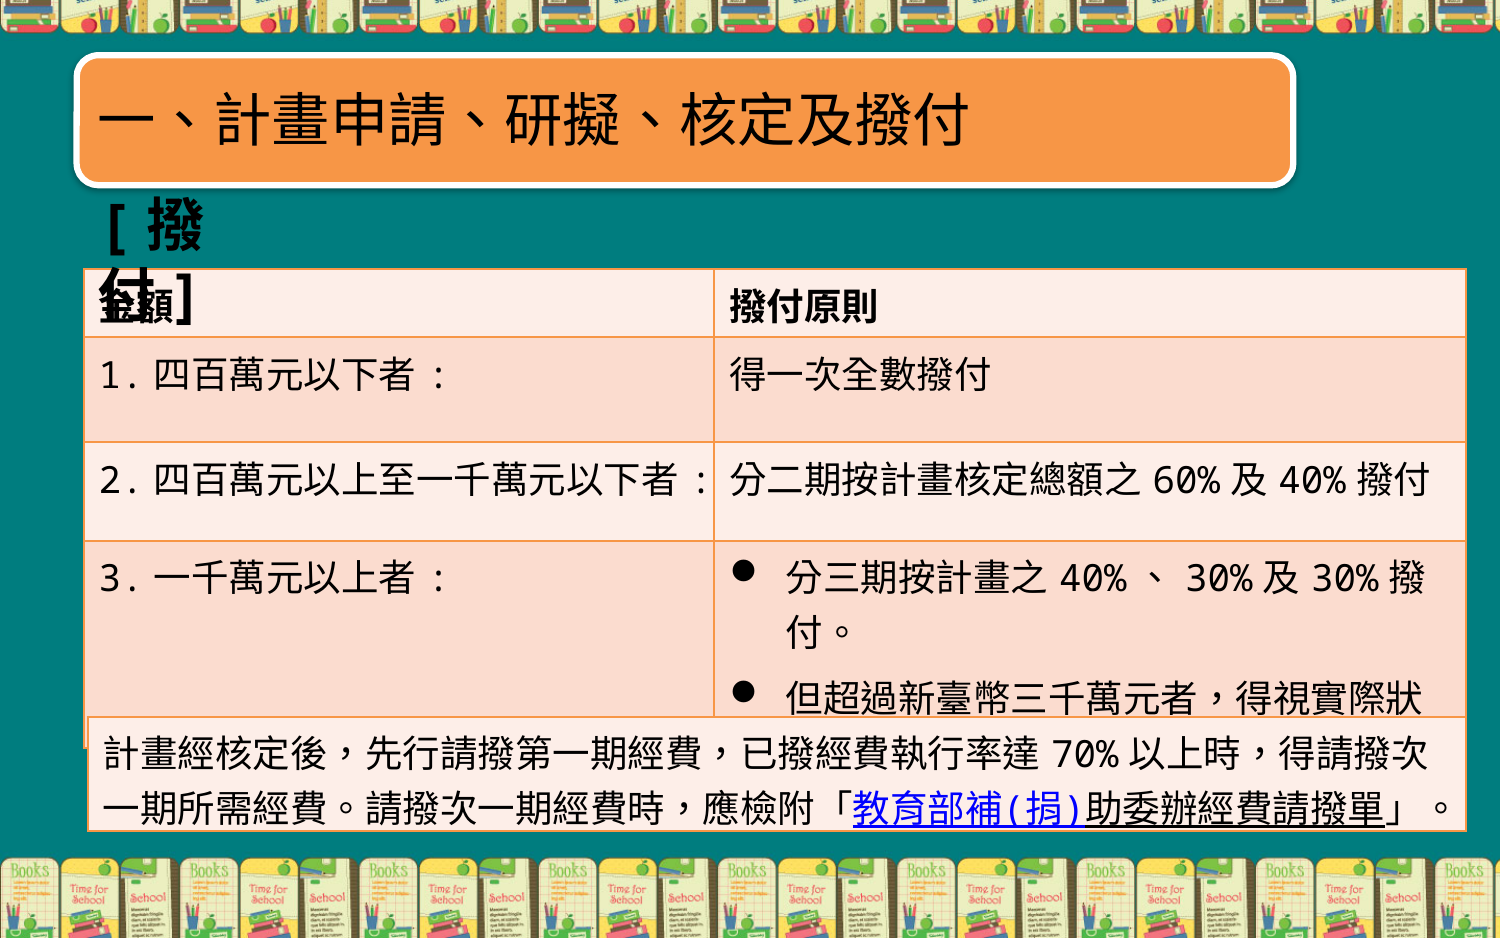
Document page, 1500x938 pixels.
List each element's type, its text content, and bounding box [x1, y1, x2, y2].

table_header 撥付原則 [715, 270, 1465, 336]
table_cell 2.四百萬元以上至一千萬元以下者: [85, 443, 713, 540]
table_cell 得一次全數撥付 [715, 338, 1465, 441]
table_cell 3.一千萬元以上者: [85, 542, 713, 747]
text_box [73, 52, 1297, 189]
table_cell 1.四百萬元以下者: [85, 338, 713, 441]
table_cell 分二期按計畫核定總額之60%及40%撥付 [715, 443, 1465, 540]
table_cell 分三期按計畫之40%、30%及30%撥付。 但超過新臺幣三千萬元者，得視實際狀況酌予調整。 [715, 542, 1465, 716]
text_box 一、計畫申請、研擬、核定及撥付 [82, 75, 1087, 161]
text_box [撥付] [82, 180, 302, 336]
table_header 金額 [302, 270, 713, 336]
table_header 計畫經核定後，先行請撥第一期經費，已撥經費執行率達70%以上時，得請撥次一期所需經費。請撥次一期經費時，應檢附「教育部補(捐)助委辦經費請撥單」。 [89, 718, 1465, 830]
picture [0, 0, 1500, 938]
